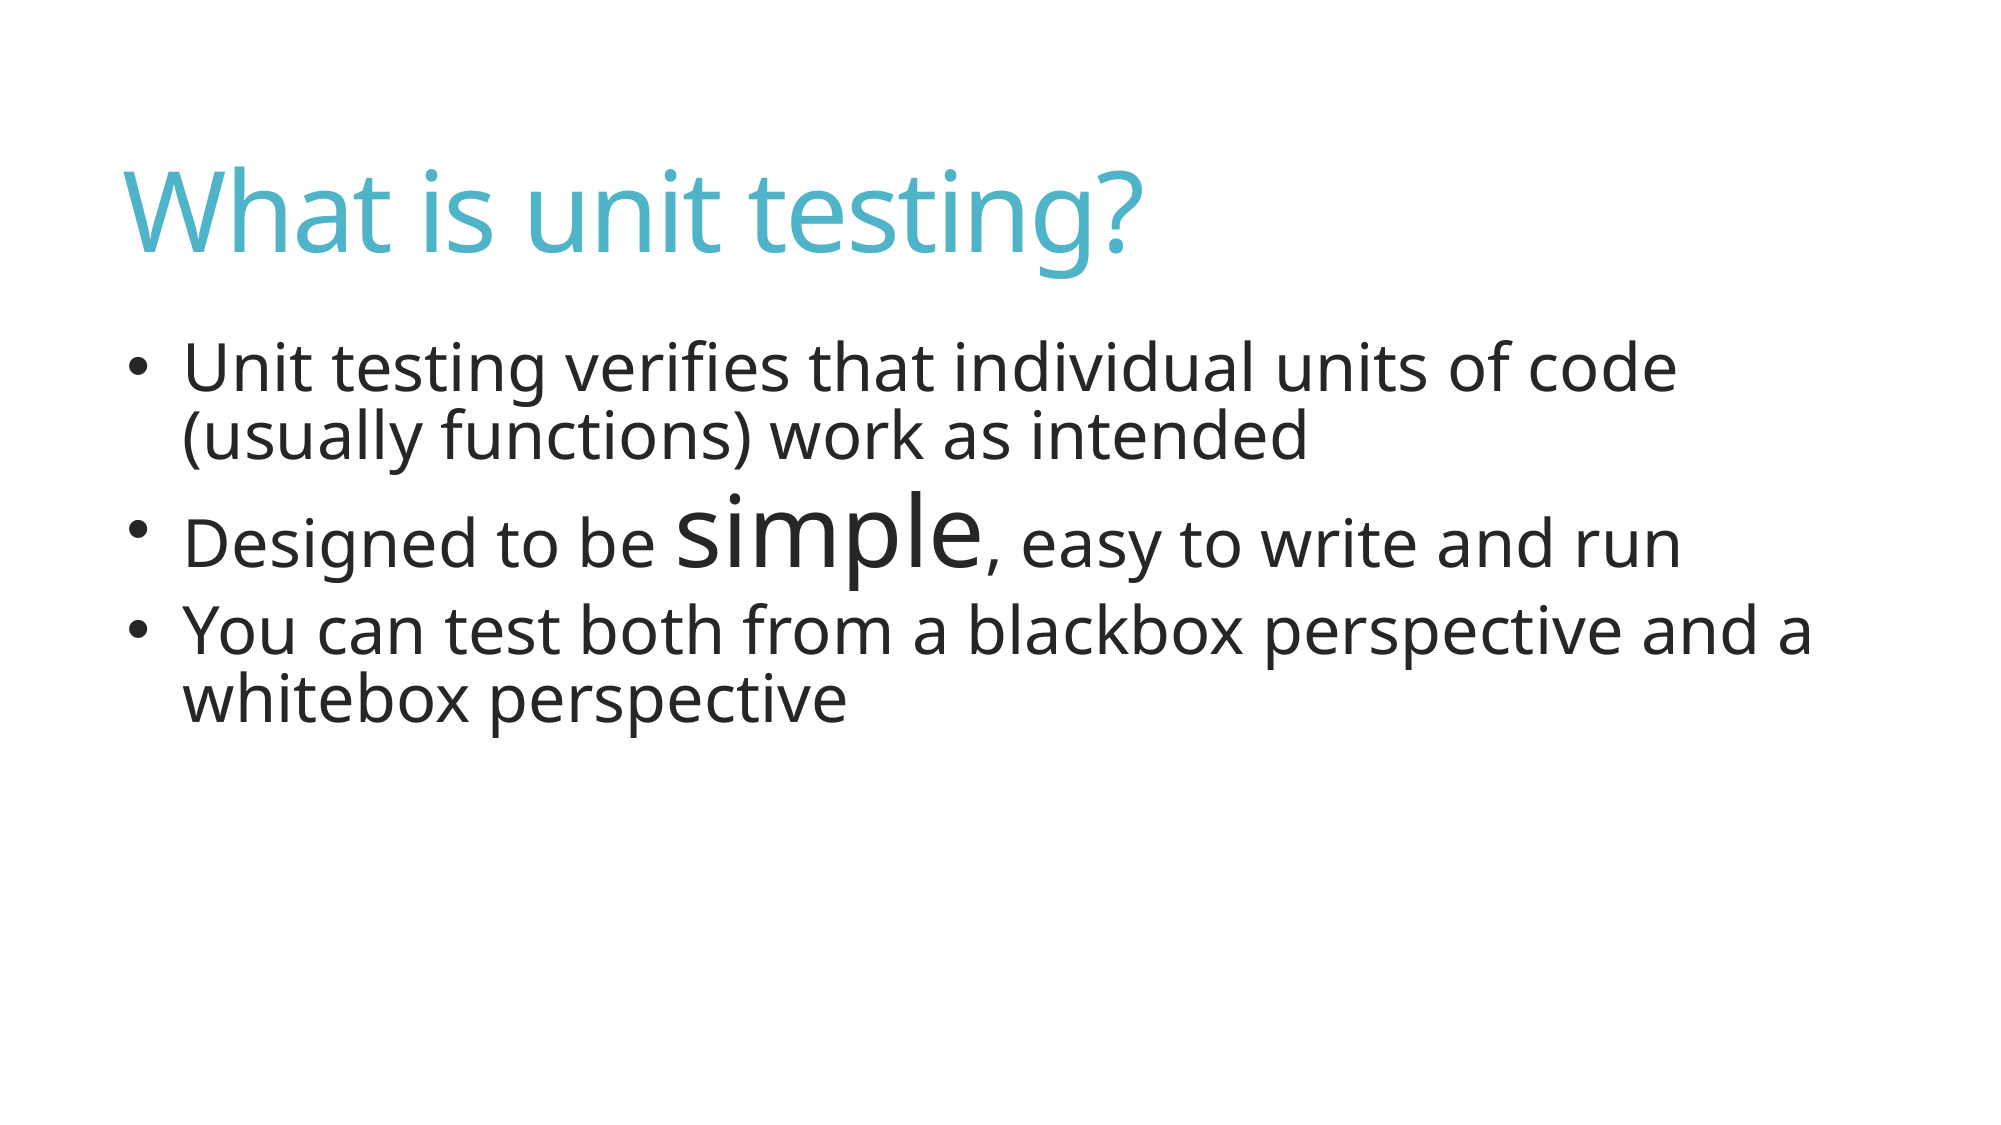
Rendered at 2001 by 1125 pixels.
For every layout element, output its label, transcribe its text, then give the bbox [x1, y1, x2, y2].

title What is unit testing? [107, 81, 1875, 354]
list Unit testing verifies that individual units of code (usually functions) work as intended Designed to be simple, easy to write and run You can test both from a blackbox perspective and a whitebox perspective [111, 329, 1876, 948]
